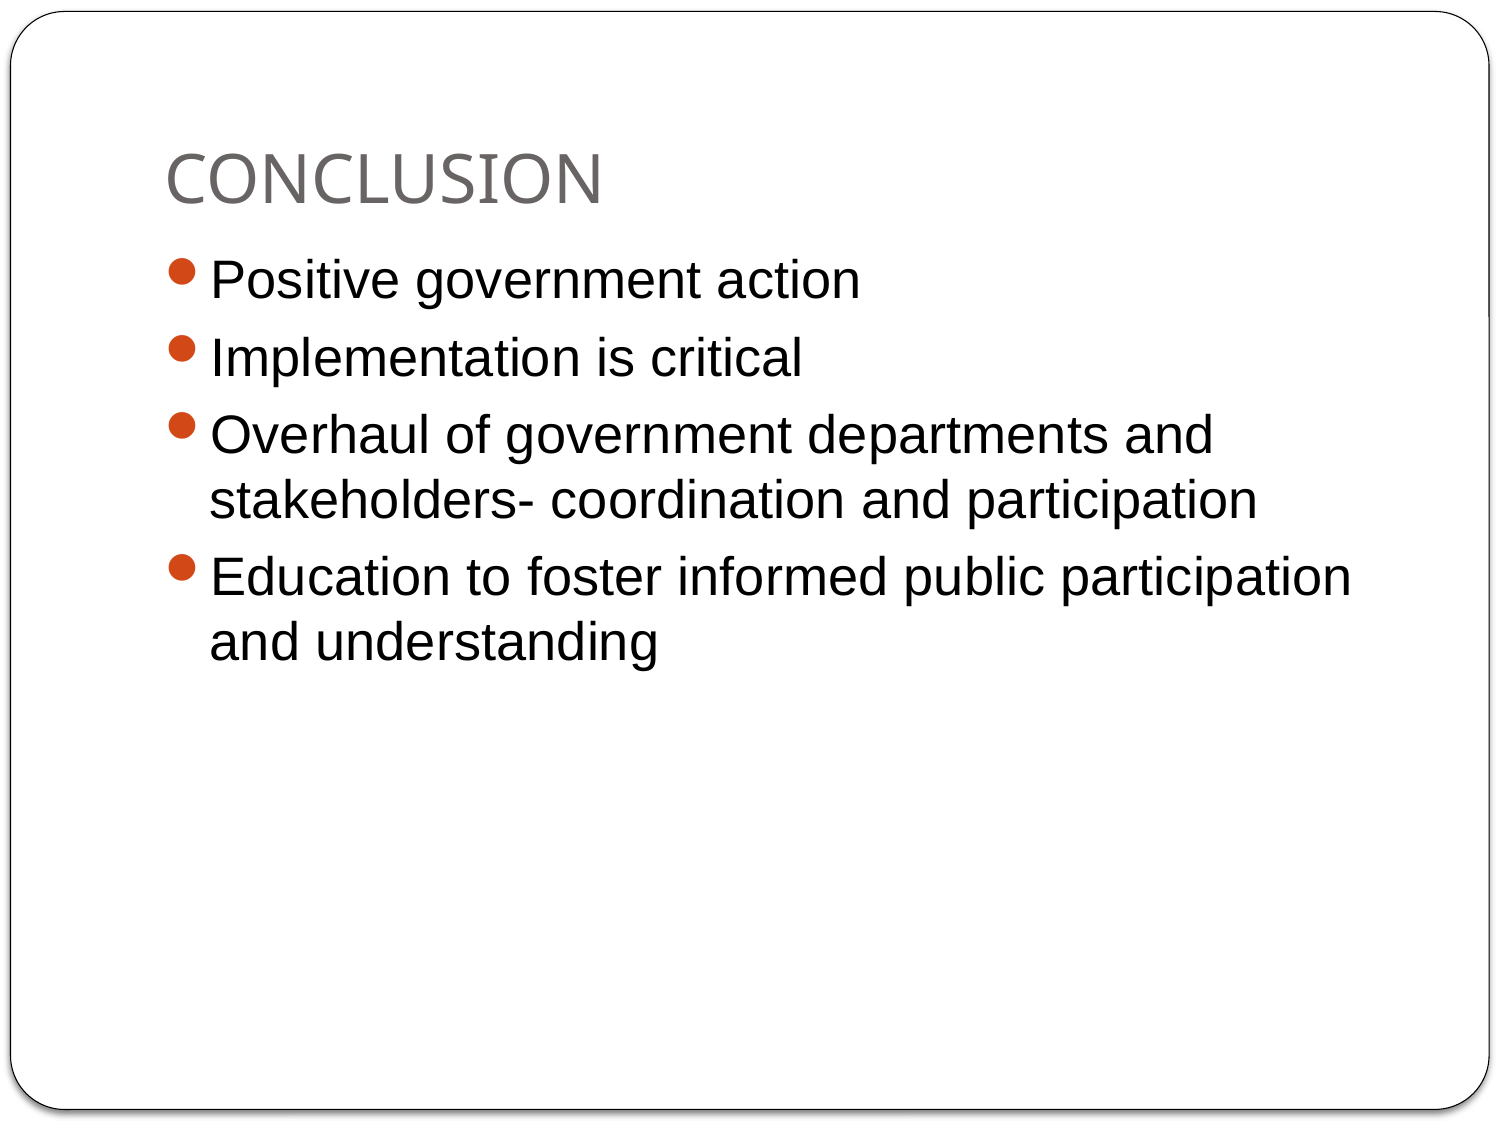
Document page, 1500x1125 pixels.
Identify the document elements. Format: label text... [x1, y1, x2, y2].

list Positive government action Implementation is critical Overhaul of government departments and stakeholders- coordination and participation Education to foster informed public participation and understanding [150, 237, 1425, 988]
title CONCLUSION [150, 45, 1425, 233]
